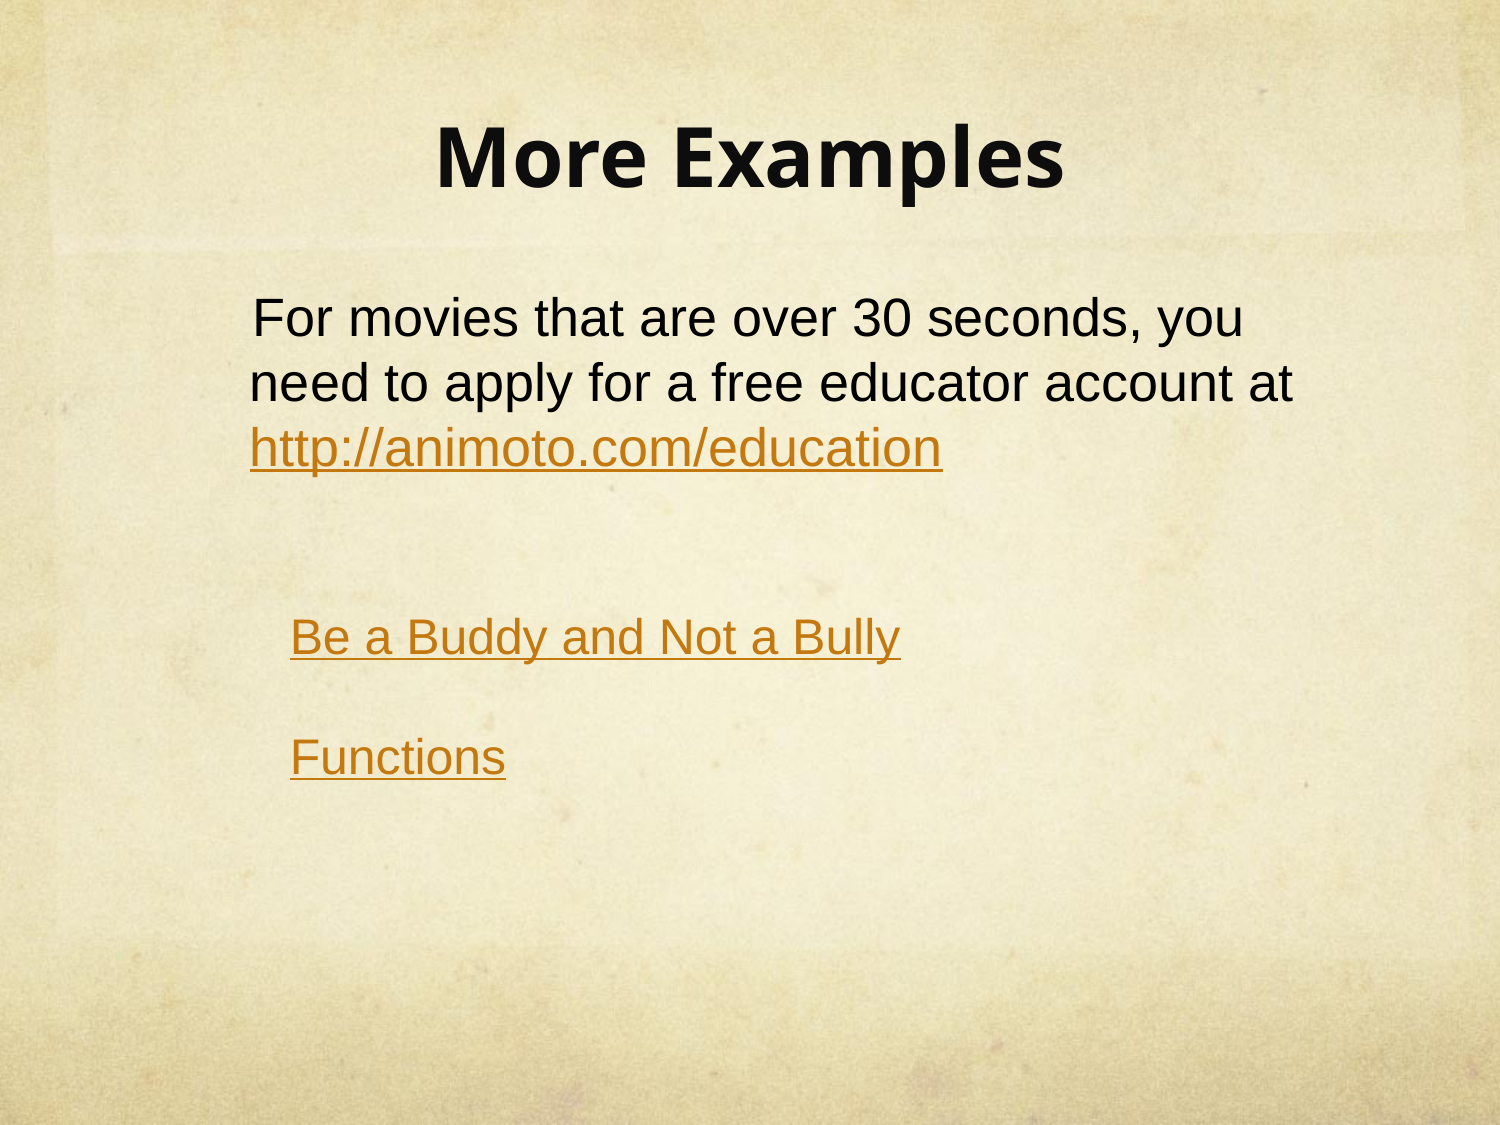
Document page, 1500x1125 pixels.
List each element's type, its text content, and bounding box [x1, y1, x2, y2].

title More Examples [149, 82, 1350, 226]
picture [0, 0, 1500, 1125]
text_box Be a Buddy and Not a Bully Functions [275, 537, 1363, 853]
list For movies that are over 30 seconds, you need to apply for a free educator account at http://animoto.com/education [162, 274, 1326, 488]
